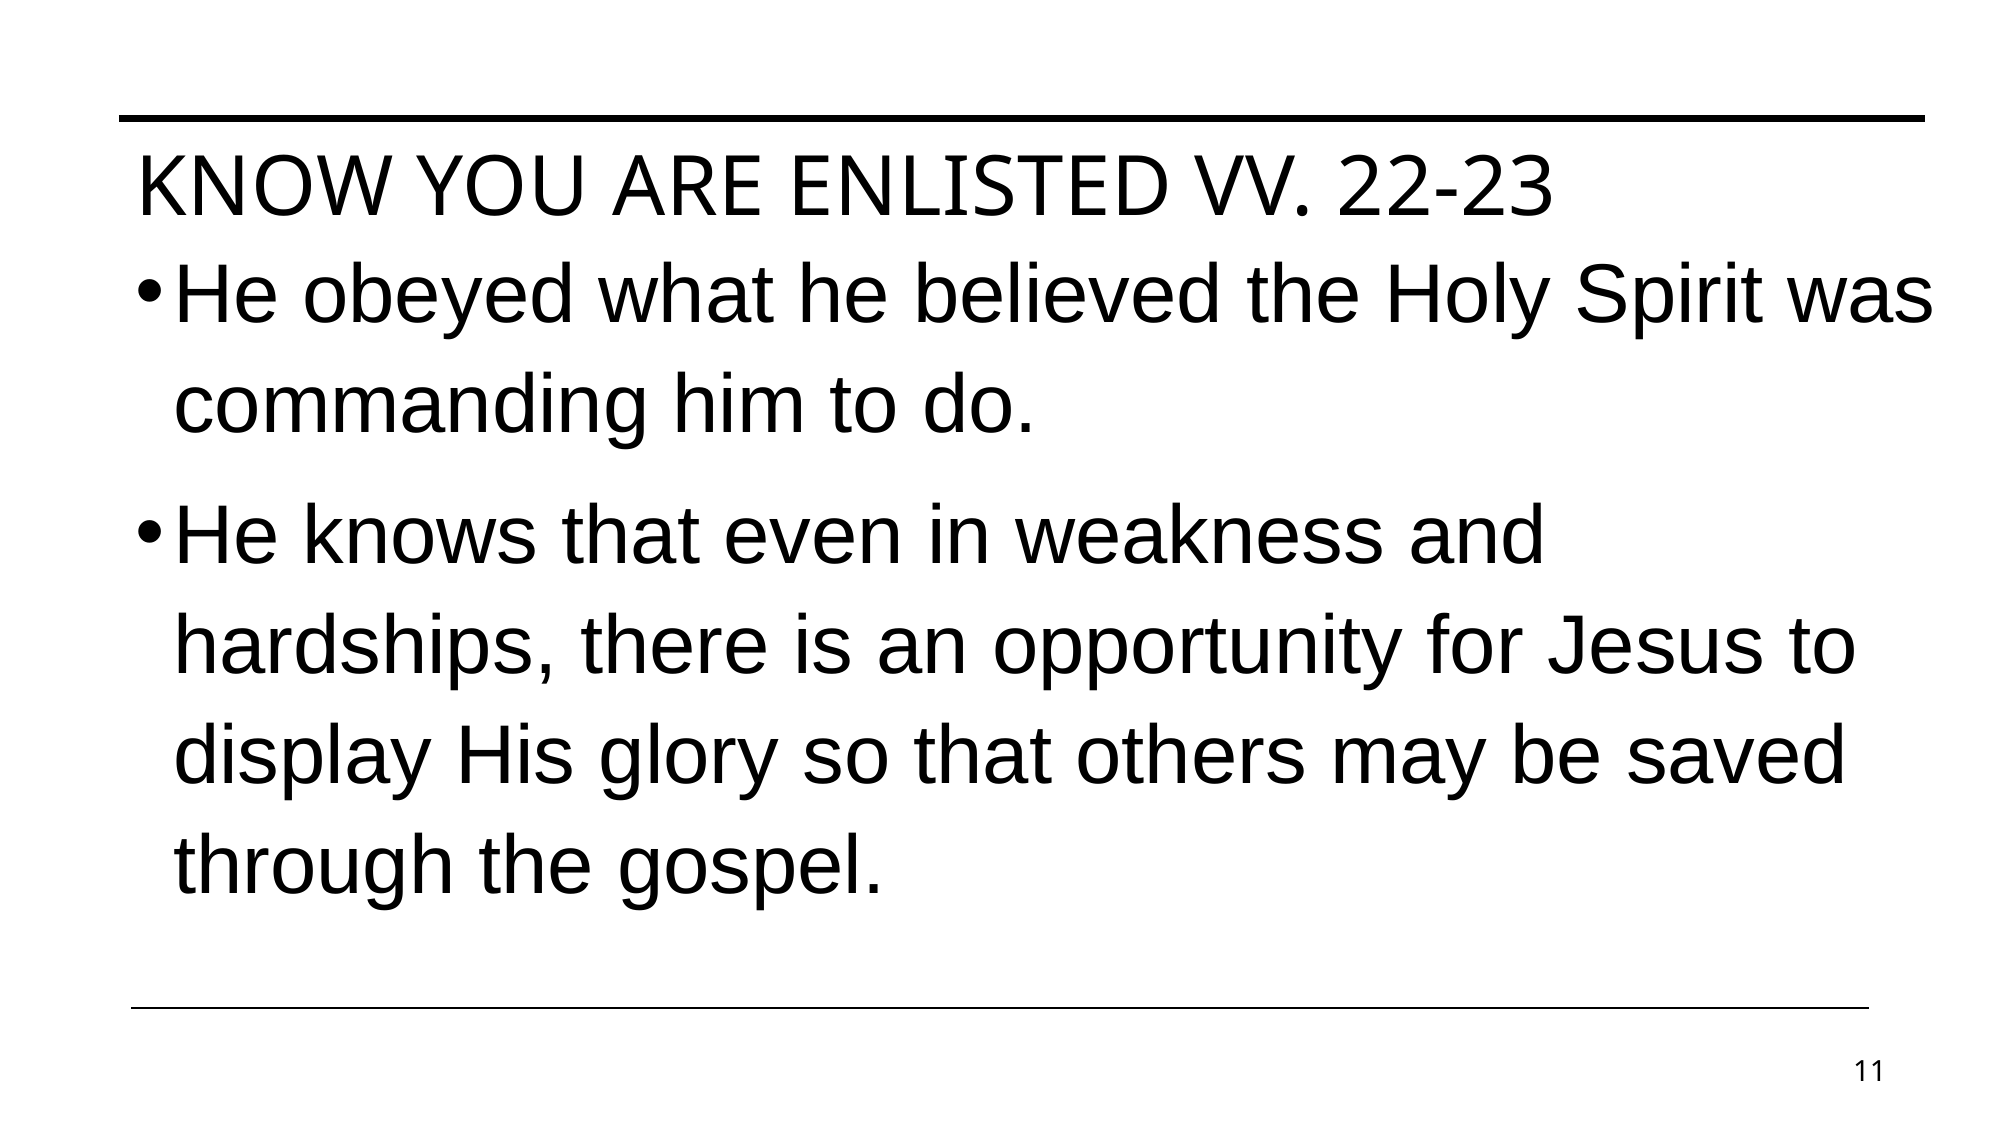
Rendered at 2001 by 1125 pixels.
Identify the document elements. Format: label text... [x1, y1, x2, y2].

slide_number 11 [1791, 1042, 1902, 1103]
title Know you are enlisted vv. 22-23 [120, 124, 1925, 222]
list He obeyed what he believed the Holy Spirit was commanding him to do. He knows that even in weakness and hardships, there is an opportunity for Jesus to display His glory so that others may be saved through the gospel. [120, 222, 1964, 1073]
